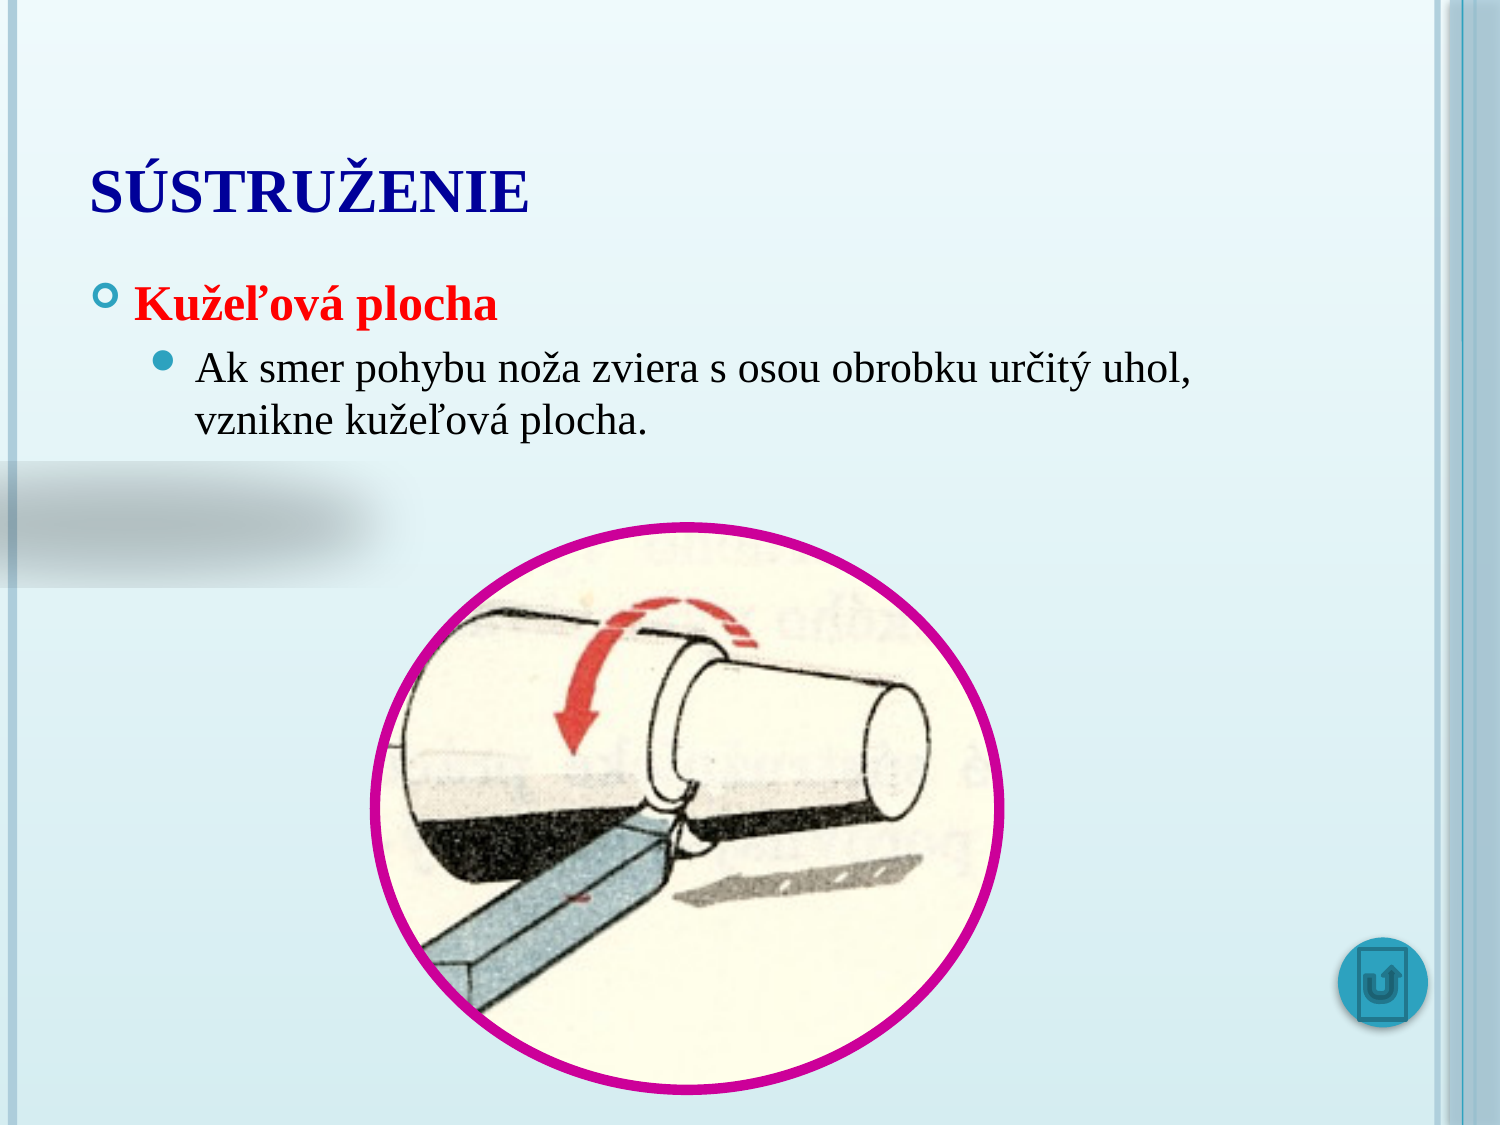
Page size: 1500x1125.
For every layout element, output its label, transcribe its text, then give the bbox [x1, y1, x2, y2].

list Kužeľová plocha Ak smer pohybu noža zviera s osou obrobku určitý uhol, vznikne kužeľová plocha. [75, 262, 1300, 1062]
title Sústruženie [75, 45, 1300, 233]
picture [374, 526, 1000, 1091]
text_box [1357, 947, 1408, 1022]
